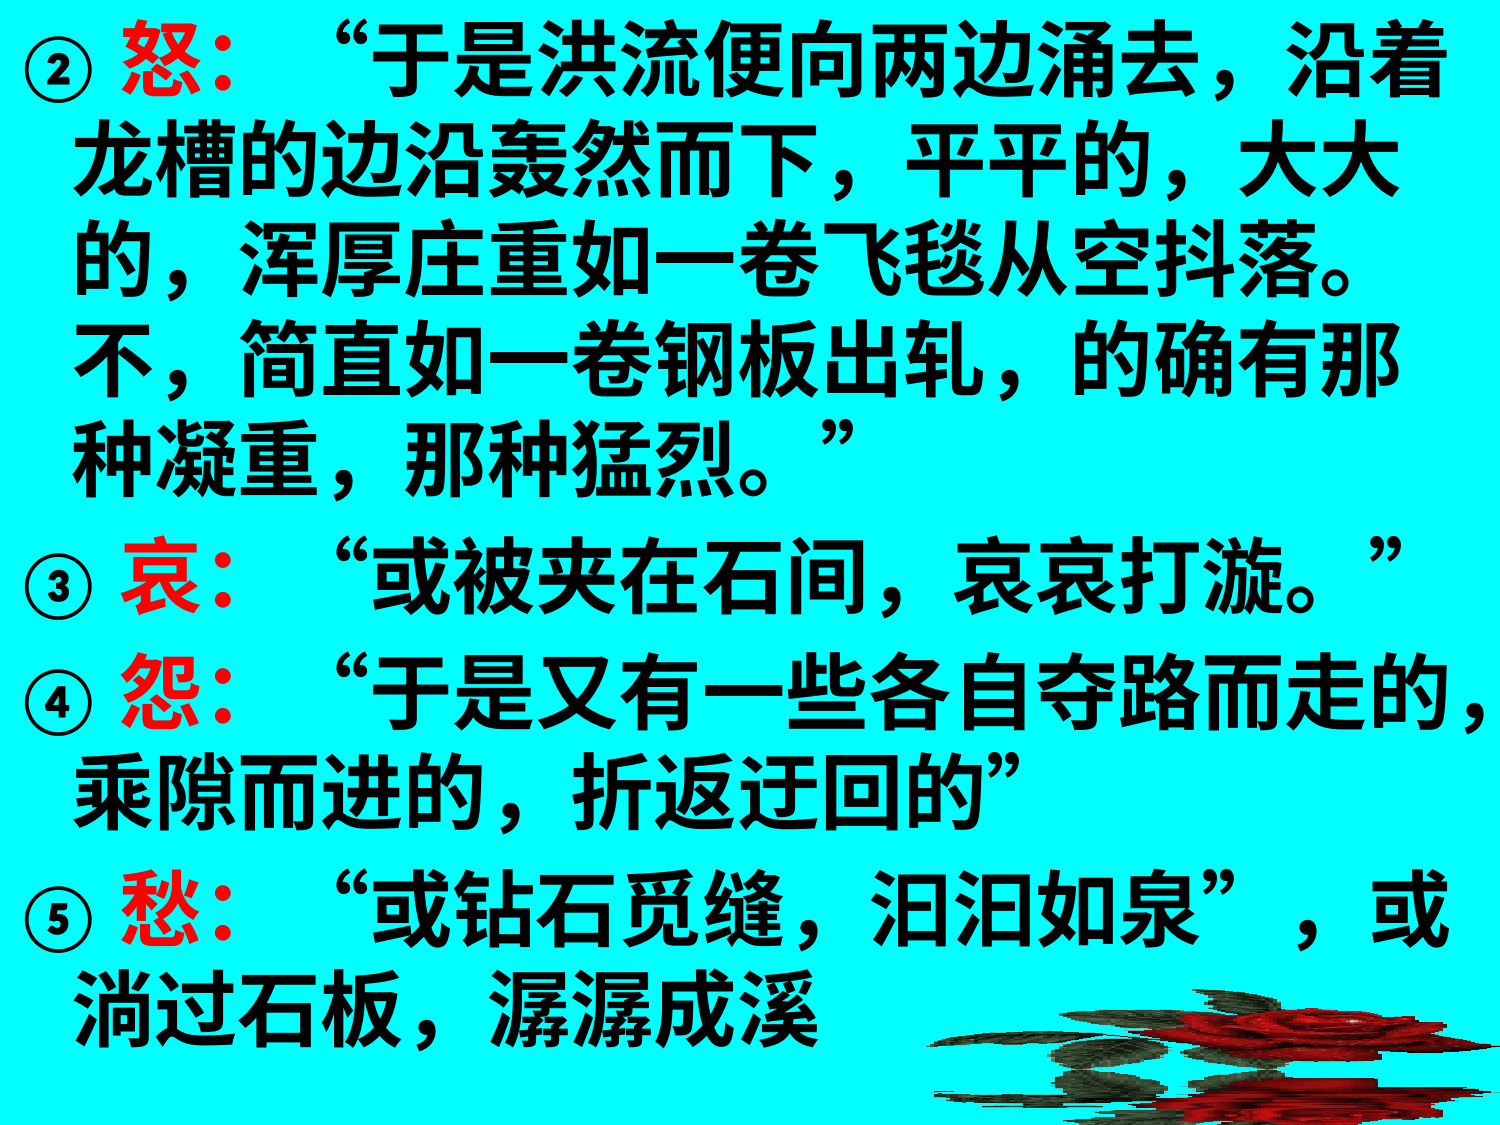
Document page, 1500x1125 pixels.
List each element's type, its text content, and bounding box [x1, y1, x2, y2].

list ②怒：“于是洪流便向两边涌去，沿着龙槽的边沿轰然而下，平平的，大大的，浑厚庄重如一卷飞毯从空抖落。不，简直如一卷钢板出轧，的确有那种凝重，那种猛烈。” ③哀：“或被夹在石间，哀哀打漩。” ④怨：“于是又有一些各自夺路而走的，乘隙而进的，折返迂回的” ⑤愁：“或钻石觅缝，汩汩如泉”，或淌过石板，潺潺成溪 [0, 0, 1500, 1125]
picture [926, 987, 1500, 1125]
